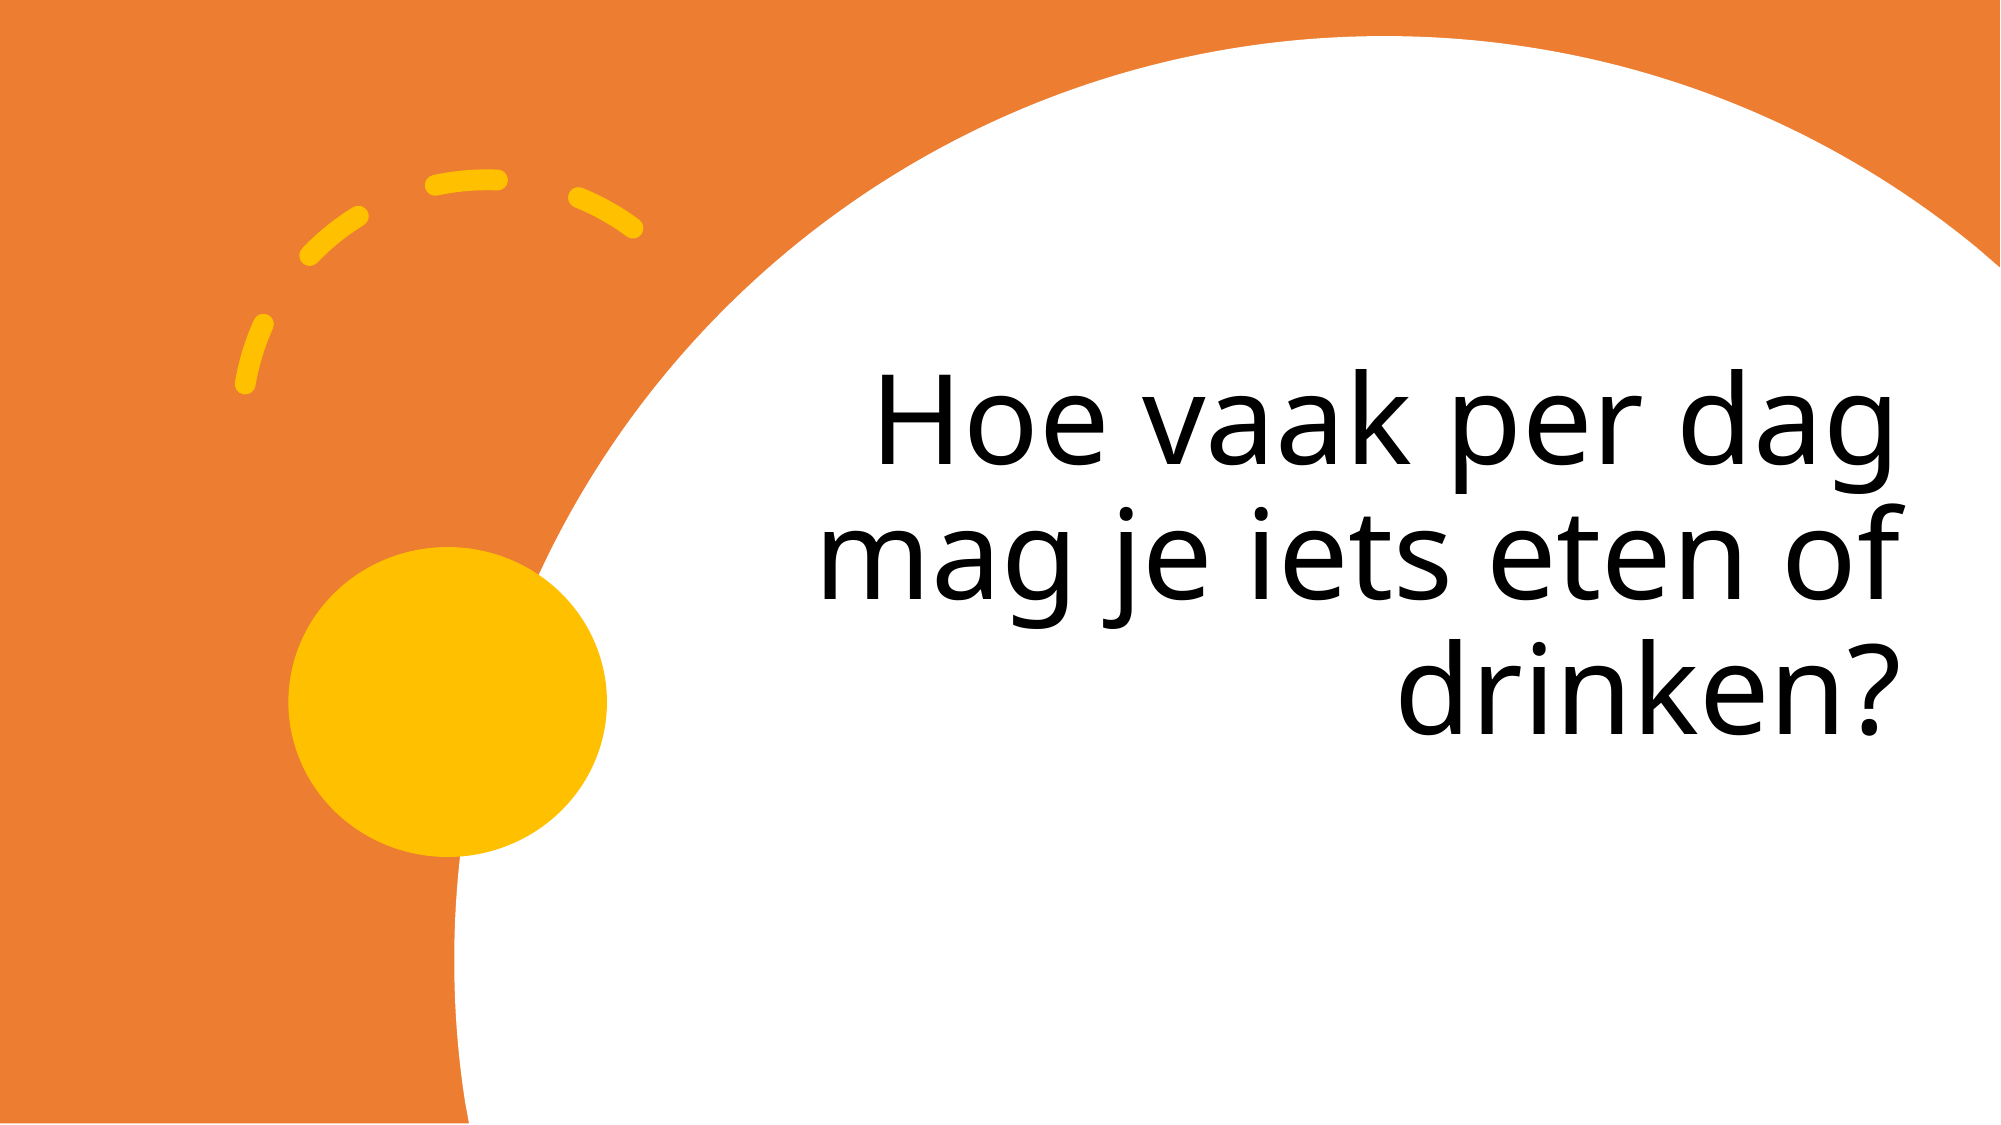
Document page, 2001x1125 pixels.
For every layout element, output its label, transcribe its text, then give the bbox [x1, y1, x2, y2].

title Hoe vaak per dag mag je iets eten of drinken? [662, 318, 1917, 770]
text_box [244, 179, 653, 425]
text_box [453, 35, 2000, 1125]
text_box [287, 545, 609, 859]
text_box [0, 0, 2000, 1124]
